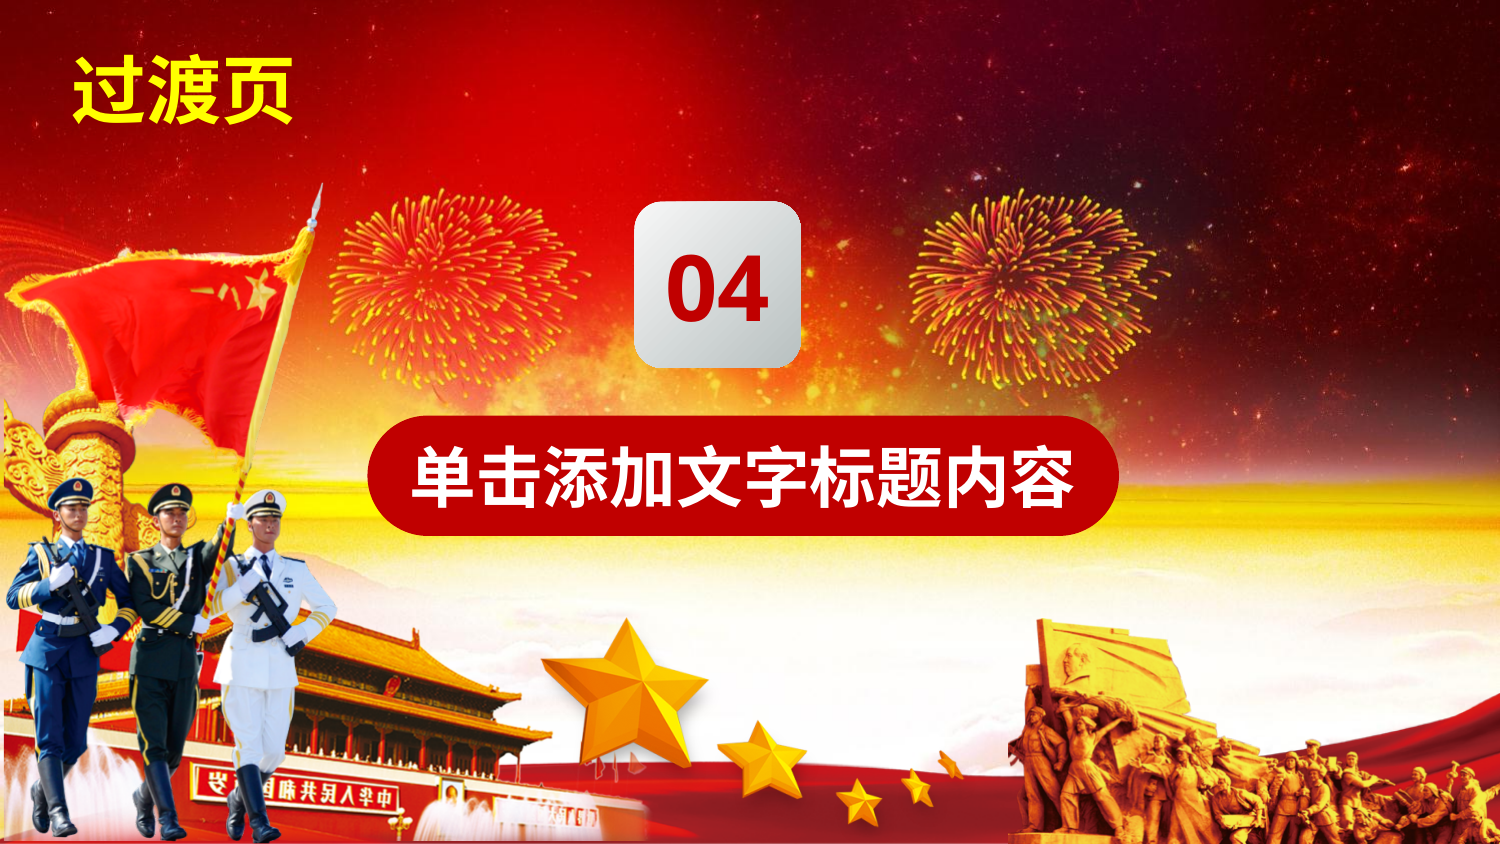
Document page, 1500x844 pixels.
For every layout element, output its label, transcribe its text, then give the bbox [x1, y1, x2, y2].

picture [0, 0, 1500, 844]
text_box 单击添加文字标题内容 [366, 414, 1121, 537]
text_box 04 [633, 200, 802, 369]
text_box 过渡页 [56, 36, 312, 141]
